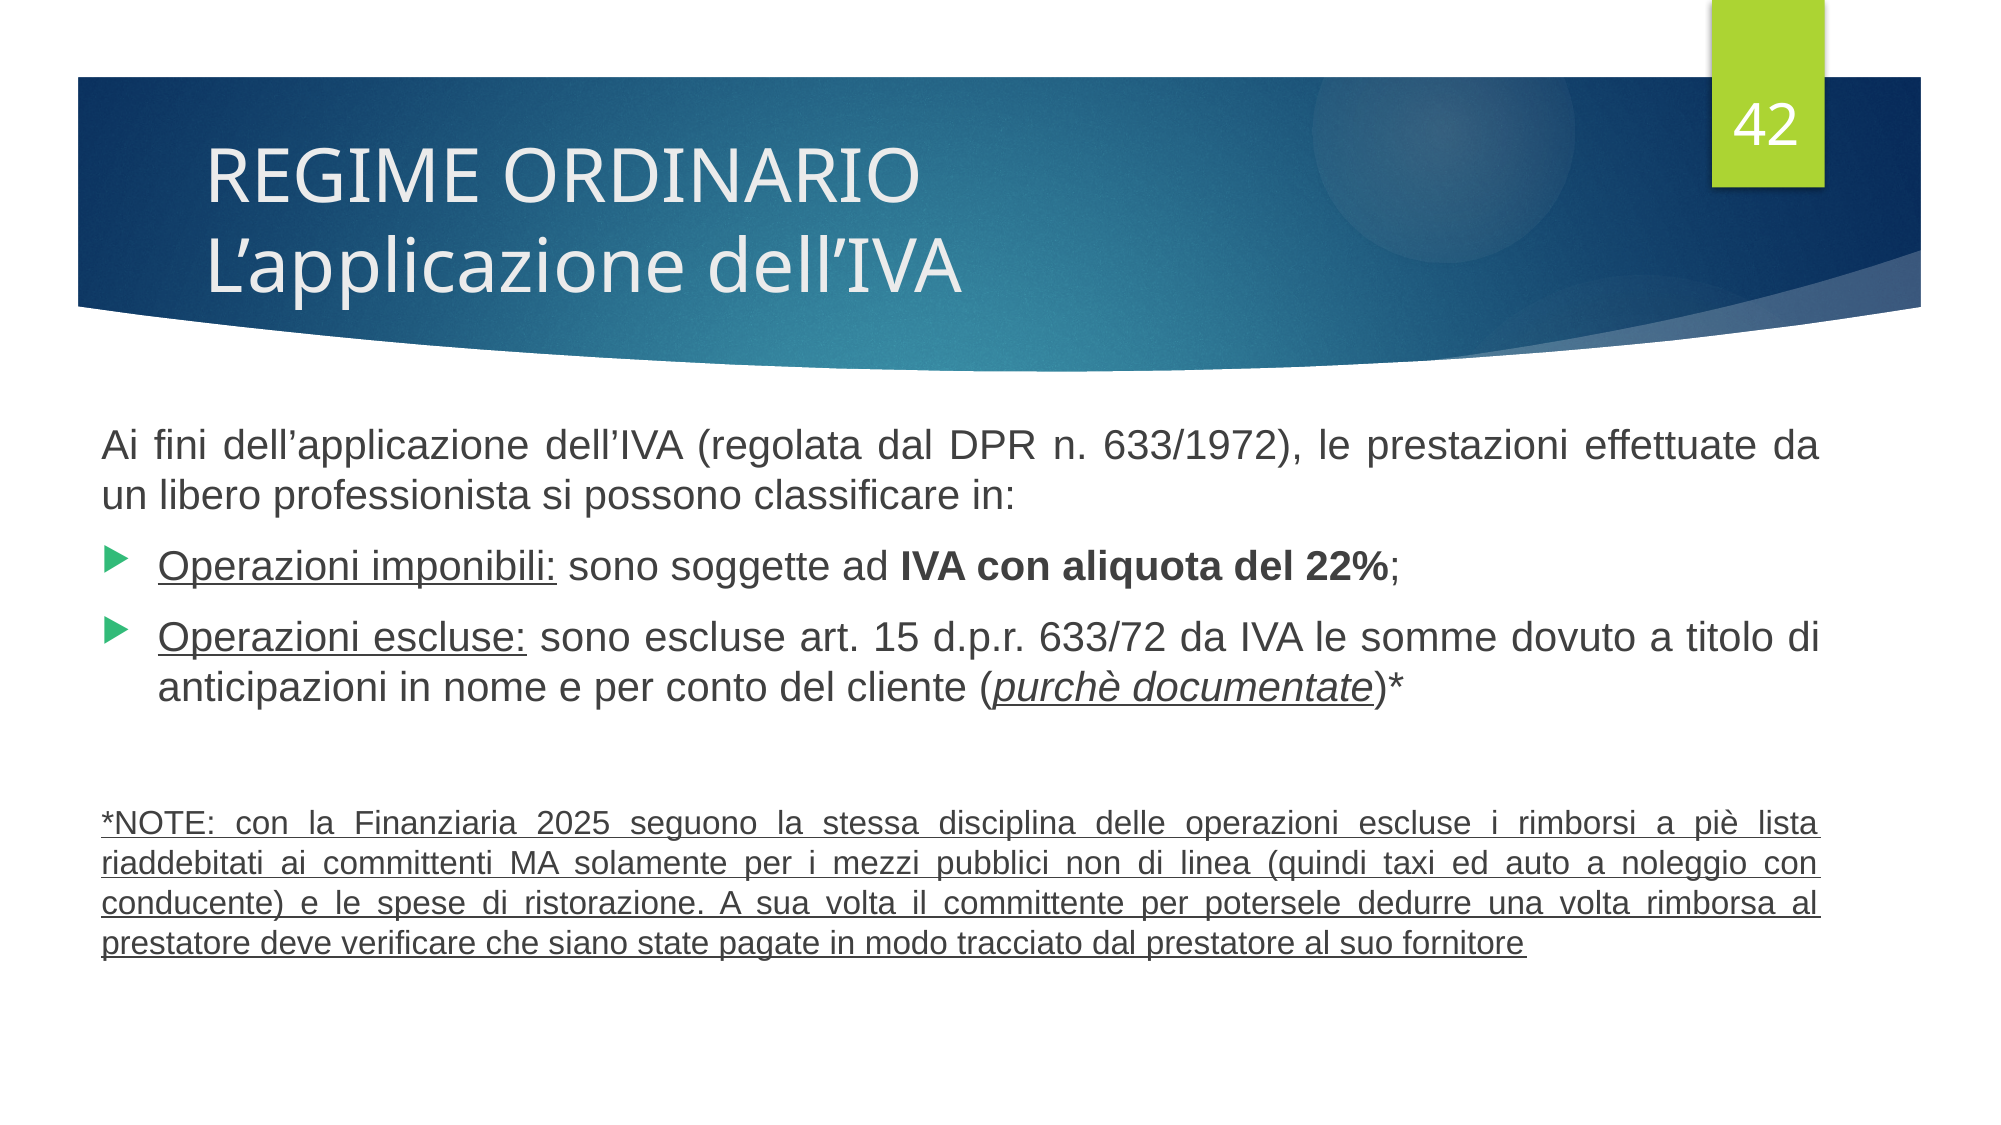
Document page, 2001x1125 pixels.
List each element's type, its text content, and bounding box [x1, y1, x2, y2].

list Ai fini dell’applicazione dell’IVA (regolata dal DPR n. 633/1972), le prestazioni effettuate da un libero professionista si possono classificare in: Operazioni imponibili: sono soggette ad IVA con aliquota del 22%; Operazioni escluse: sono escluse art. 15 d.p.r. 633/72 da IVA le somme dovuto a titolo di anticipazioni in nome e per conto del cliente (purchè documentate)* *NOTE: con la Finanziaria 2025 seguono la stessa disciplina delle operazioni escluse i rimborsi a piè lista riaddebitati ai committenti MA solamente per i mezzi pubblici non di linea (quindi taxi ed auto a noleggio con conducente) e le spese di ristorazione. A sua volta il committente per potersele dedurre una volta rimborsa al prestatore deve verificare che siano state pagate in modo tracciato dal prestatore al suo fornitore [86, 410, 1836, 1014]
slide_number 42 [1698, 48, 1836, 175]
title REGIME ORDINARIO L’applicazione dell’IVA [189, 159, 1627, 276]
